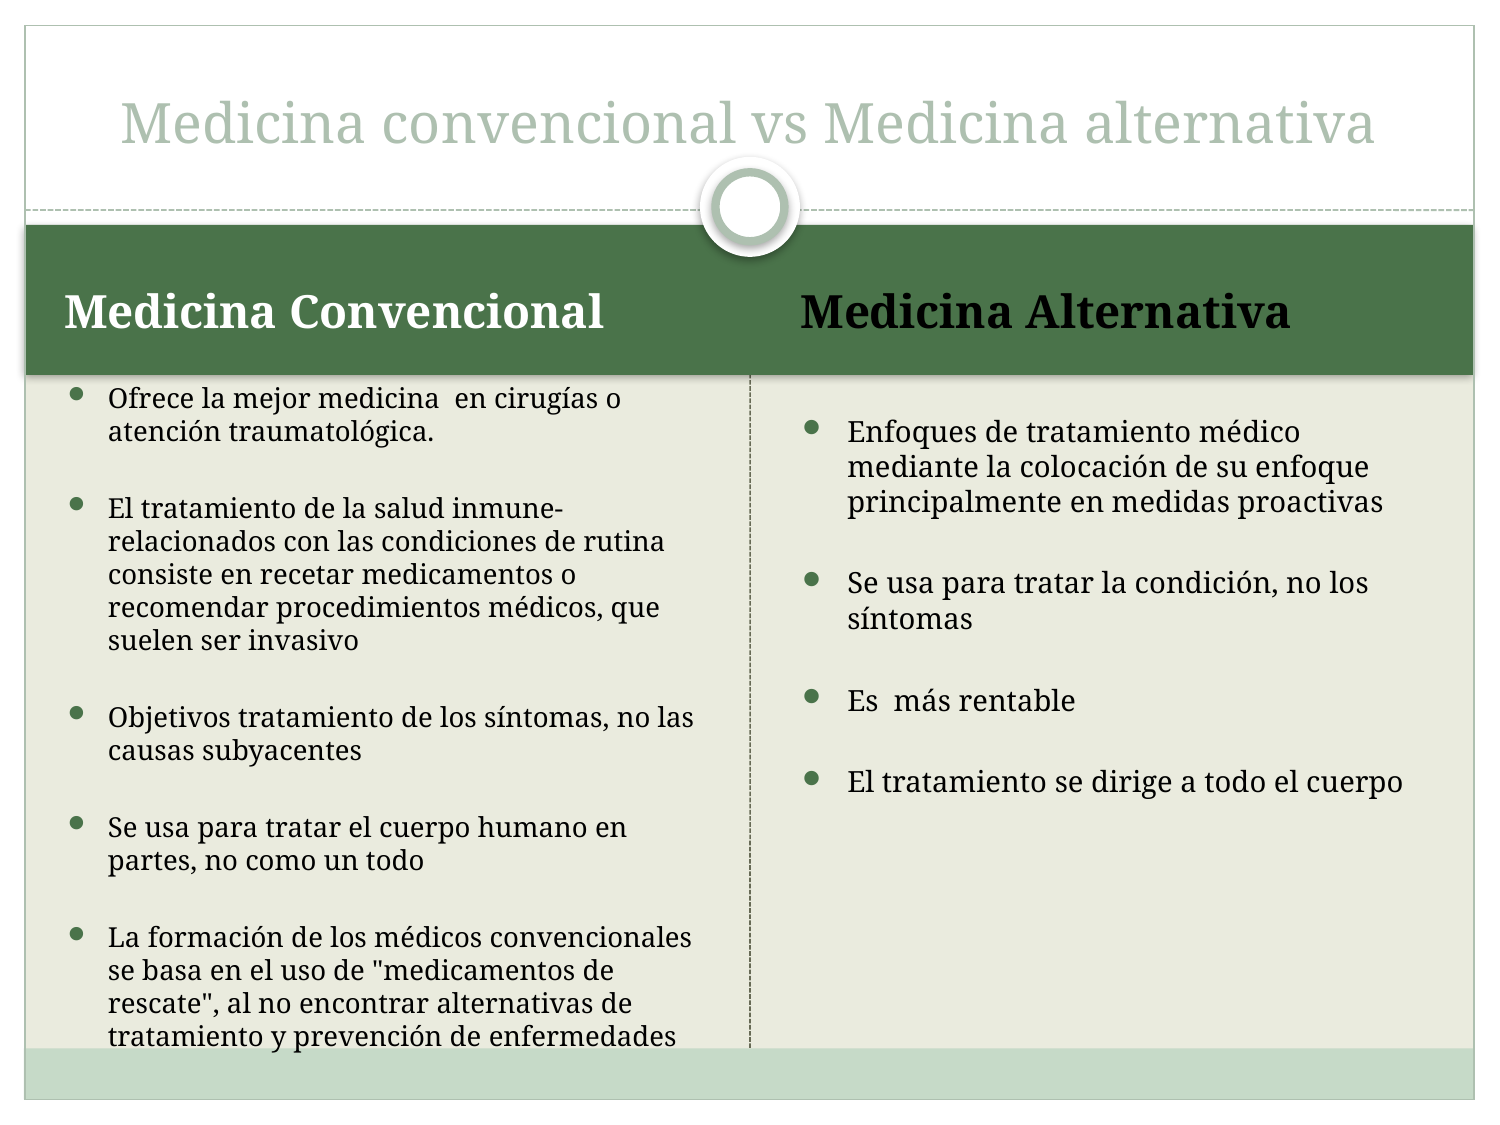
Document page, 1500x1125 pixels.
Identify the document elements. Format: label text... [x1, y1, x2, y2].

list Medicina Alternativa [785, 249, 1450, 371]
list Medicina Convencional [48, 249, 714, 371]
title Medicina convencional vs Medicina alternativa [49, 37, 1450, 162]
list Ofrece la mejor medicina en cirugías o atención traumatológica. El tratamiento de la salud inmune-relacionados con las condiciones de rutina consiste en recetar medicamentos o recomendar procedimientos médicos, que suelen ser invasivo Objetivos tratamiento de los síntomas, no las causas subyacentes Se usa para tratar el cuerpo humano en partes, no como un todo La formación de los médicos convencionales se basa en el uso de "medicamentos de rescate", al no encontrar alternativas de tratamiento y prevención de enfermedades [53, 373, 713, 1083]
list Enfoques de tratamiento médico mediante la colocación de su enfoque principalmente en medidas proactivas Se usa para tratar la condición, no los síntomas Es más rentable El tratamiento se dirige a todo el cuerpo [787, 405, 1450, 1033]
